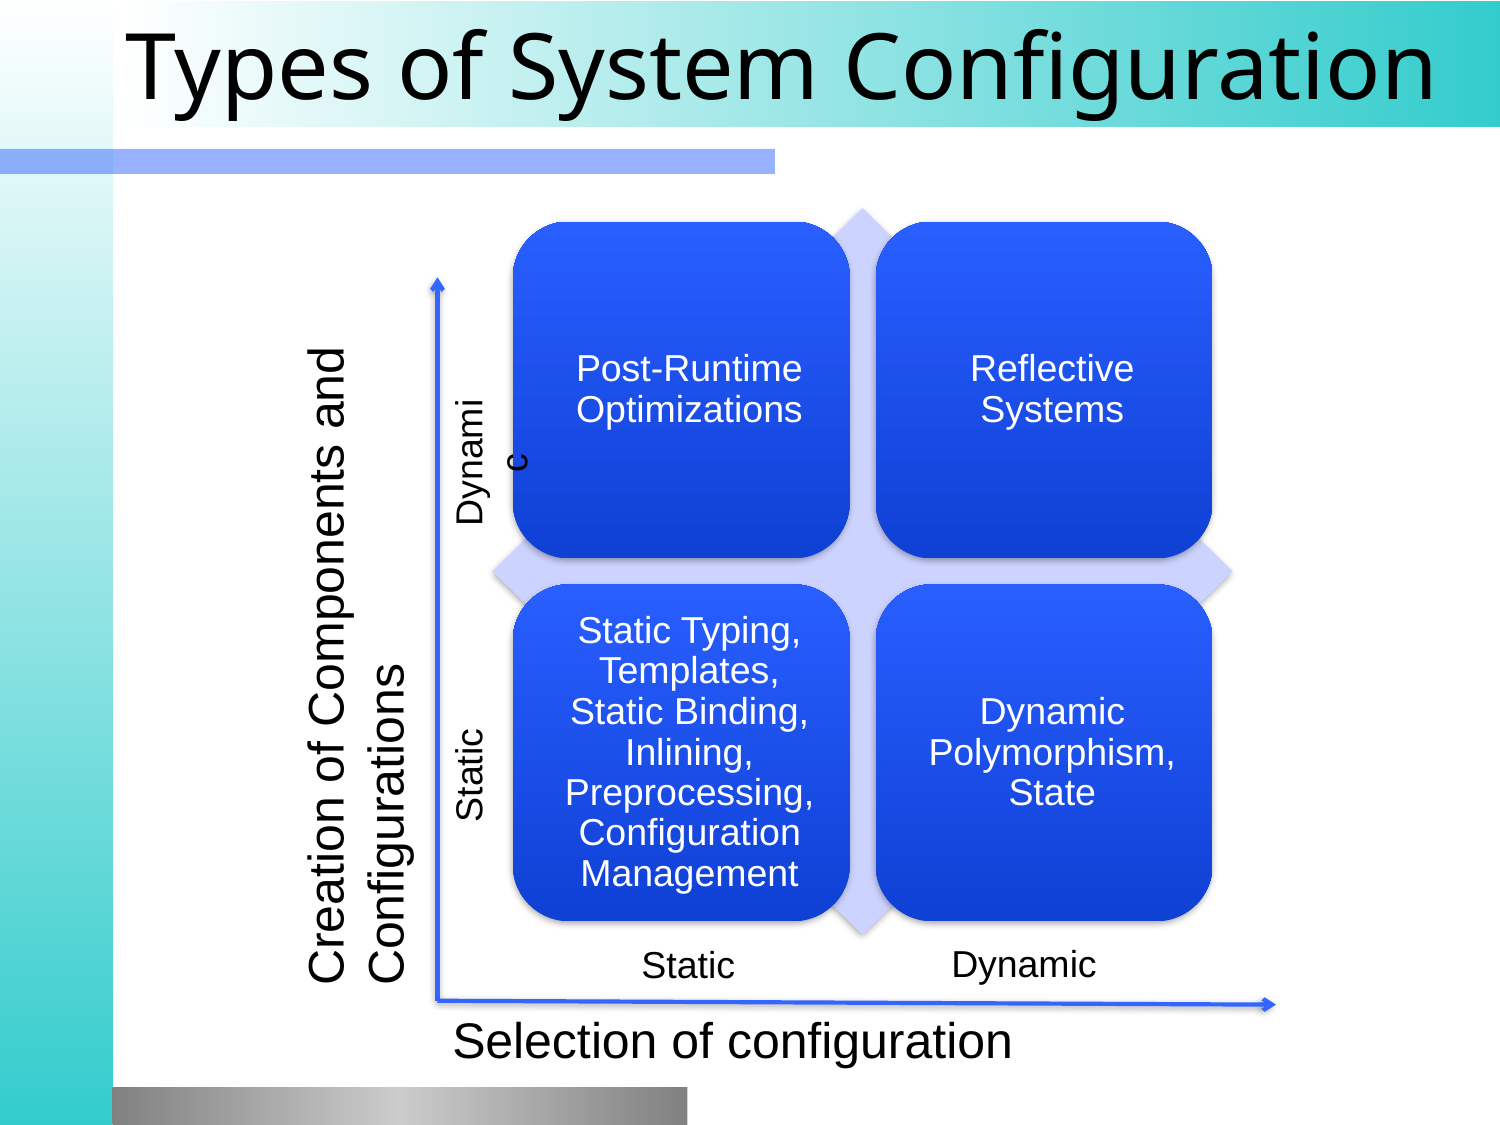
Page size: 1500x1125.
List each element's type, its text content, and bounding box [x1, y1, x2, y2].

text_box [285, 249, 1277, 1077]
title Types of System Configuration [110, 0, 1500, 126]
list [112, 207, 1388, 1073]
